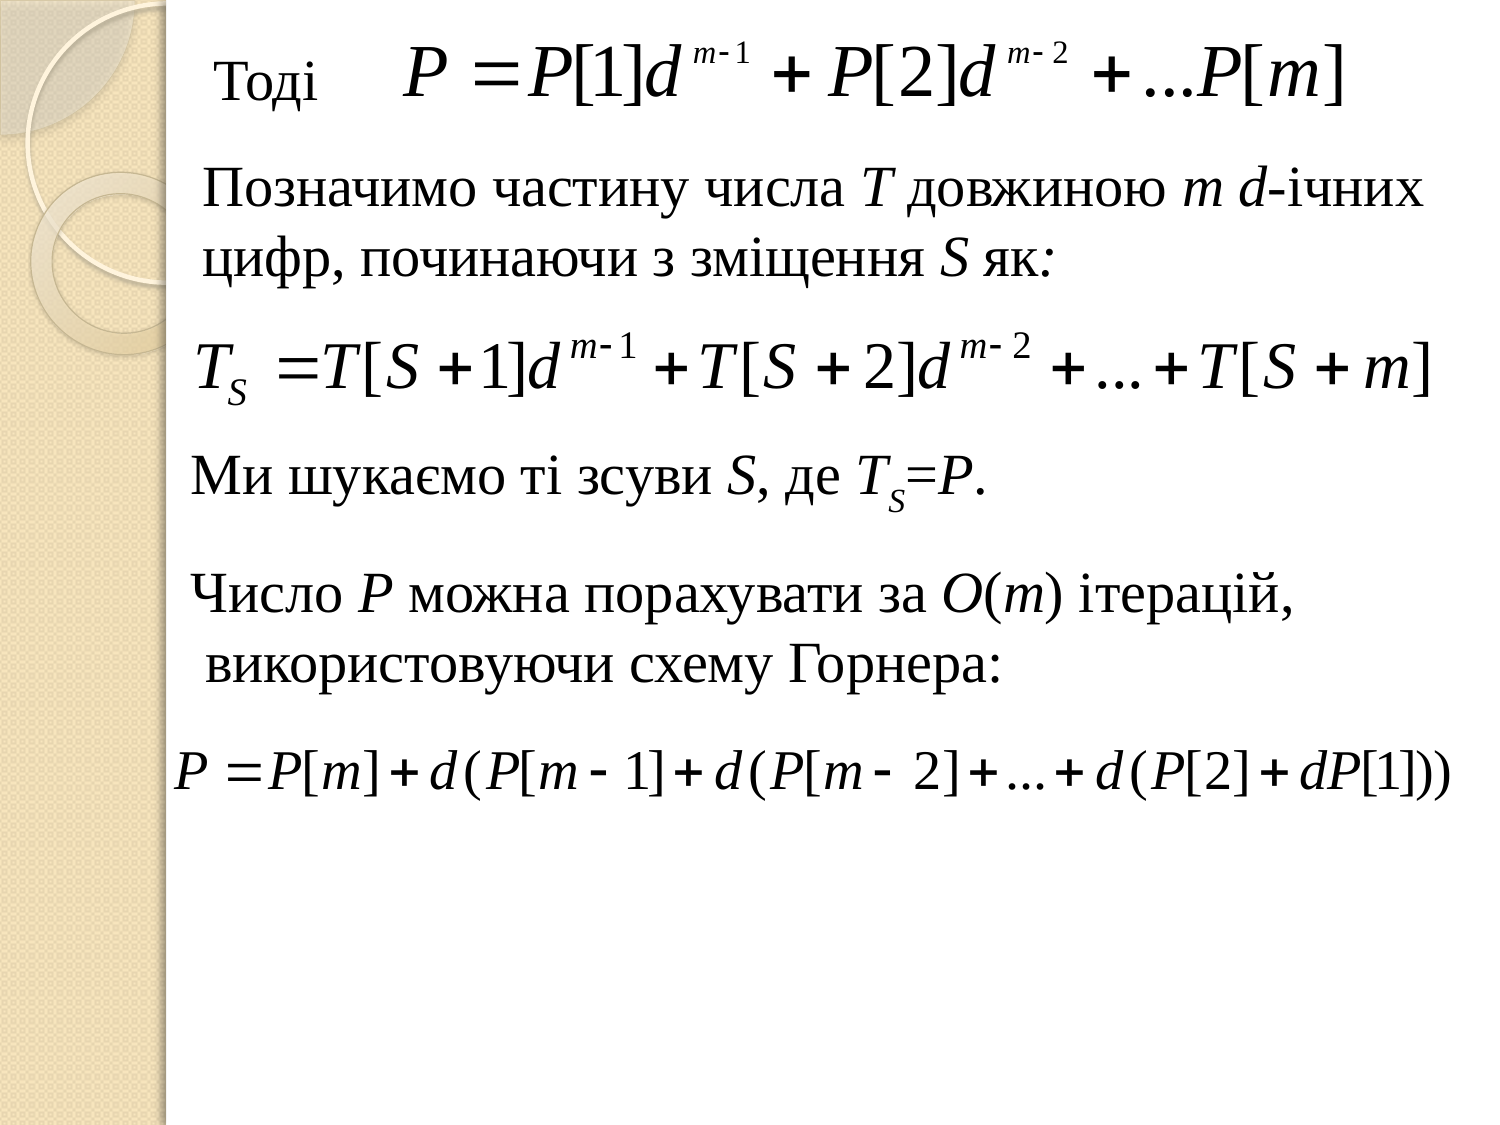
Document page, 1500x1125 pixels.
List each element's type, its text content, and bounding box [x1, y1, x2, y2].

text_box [392, 26, 1353, 126]
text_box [187, 316, 1441, 423]
text_box Тоді [199, 35, 364, 120]
text_box Ми шукаємо ті зсуви S, де TS=Р. Число Р можна порахувати за O(m) ітерацій, використовуючи схему Горнера: [175, 428, 1465, 702]
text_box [163, 737, 1466, 814]
text_box Позначимо частину числа Т довжиною m d-ічних цифр, починаючи з зміщення S як: [187, 140, 1454, 296]
